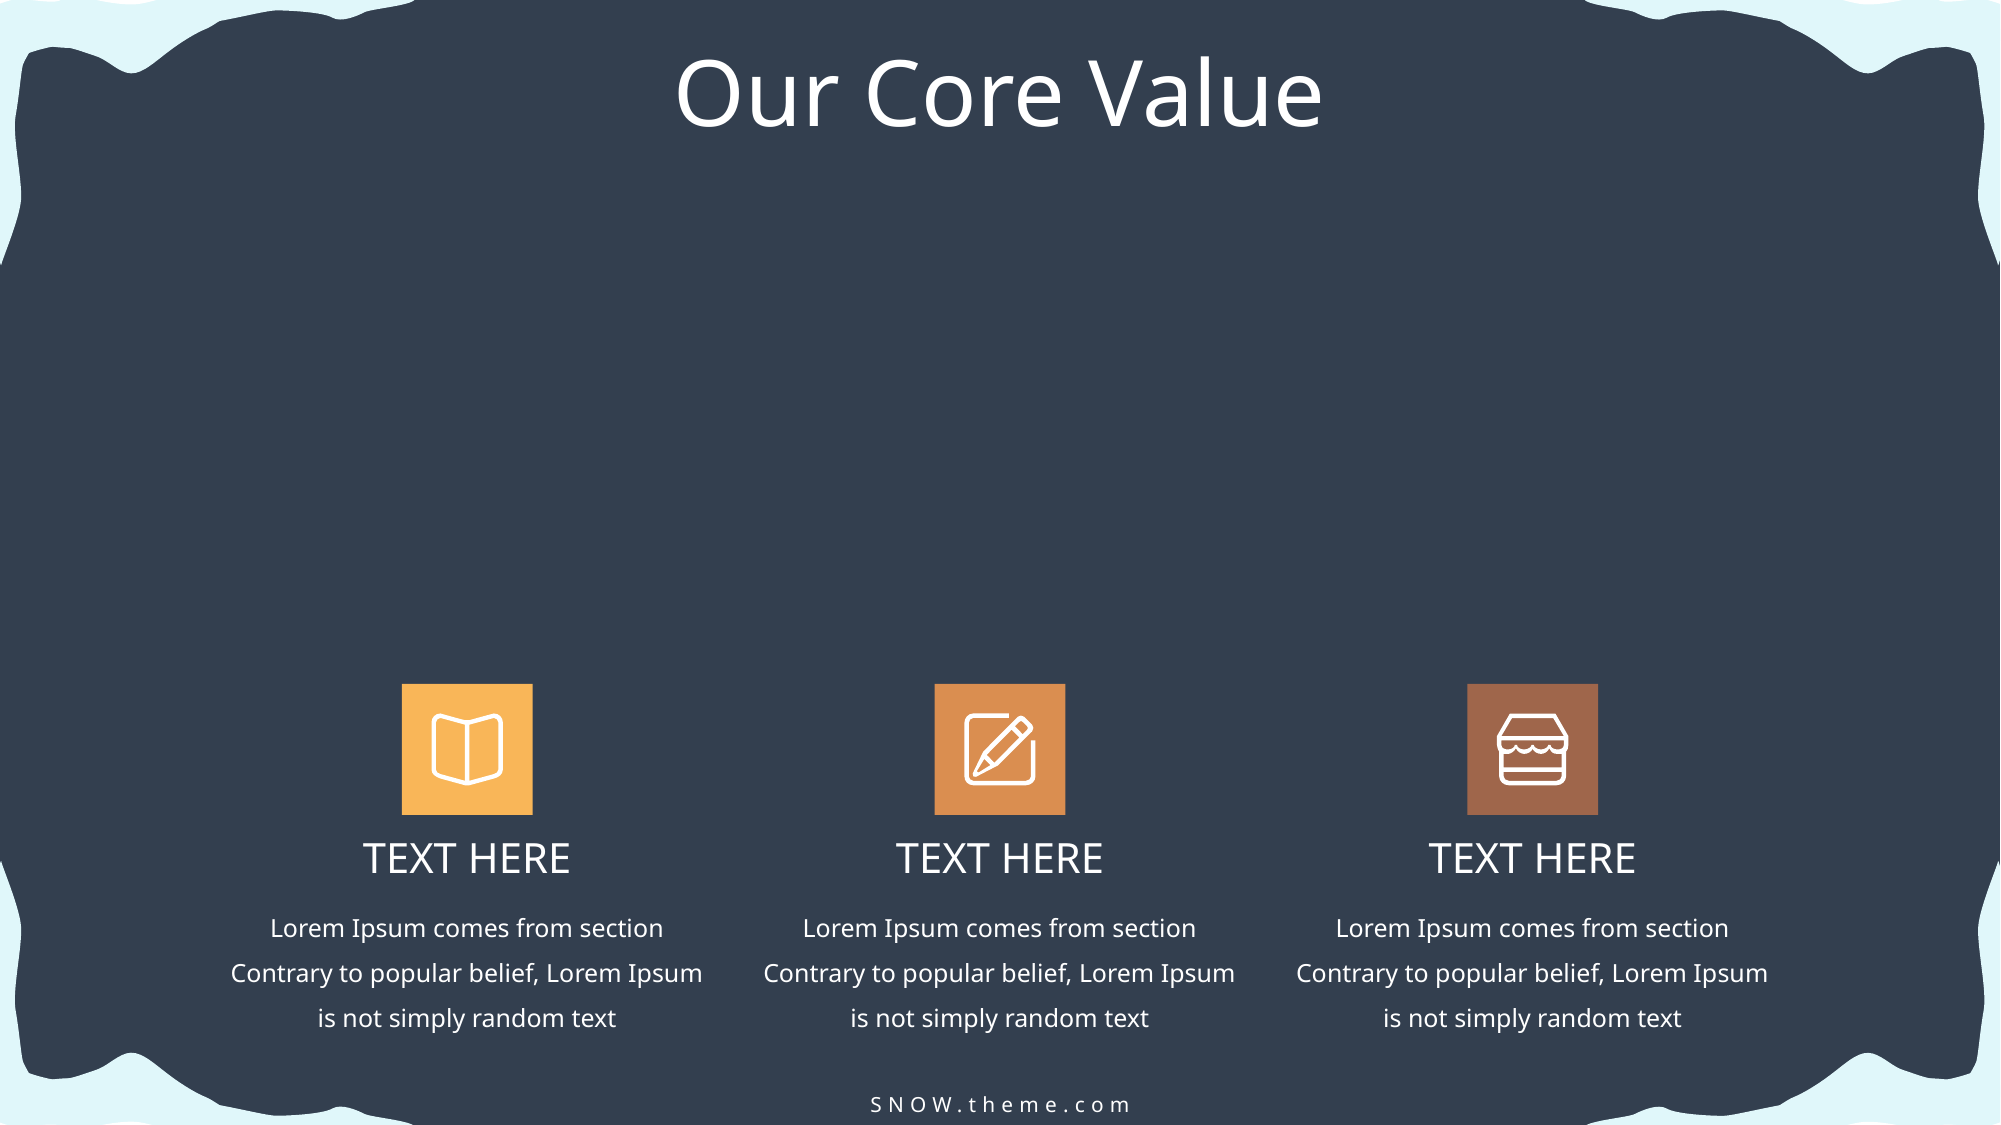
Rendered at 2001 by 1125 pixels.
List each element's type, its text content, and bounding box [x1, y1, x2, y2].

text_box Lorem Ipsum comes from section Contrary to popular belief, Lorem Ipsum is not simply random text [1280, 890, 1785, 1040]
text_box [1466, 750, 1599, 816]
text_box [934, 750, 1066, 816]
text_box [401, 750, 534, 816]
text_box TEXT HERE [1413, 824, 1652, 890]
text_box [964, 750, 1036, 786]
text_box Lorem Ipsum comes from section Contrary to popular belief, Lorem Ipsum is not simply random text [215, 890, 720, 1040]
text_box [1498, 750, 1568, 786]
picture [0, 264, 2000, 750]
text_box TEXT HERE [348, 824, 587, 890]
text_box TEXT HERE [880, 824, 1119, 890]
text_box Lorem Ipsum comes from section Contrary to popular belief, Lorem Ipsum is not simply random text [747, 890, 1253, 1040]
text_box [431, 750, 503, 786]
text_box Our Core Value [659, 27, 1341, 153]
